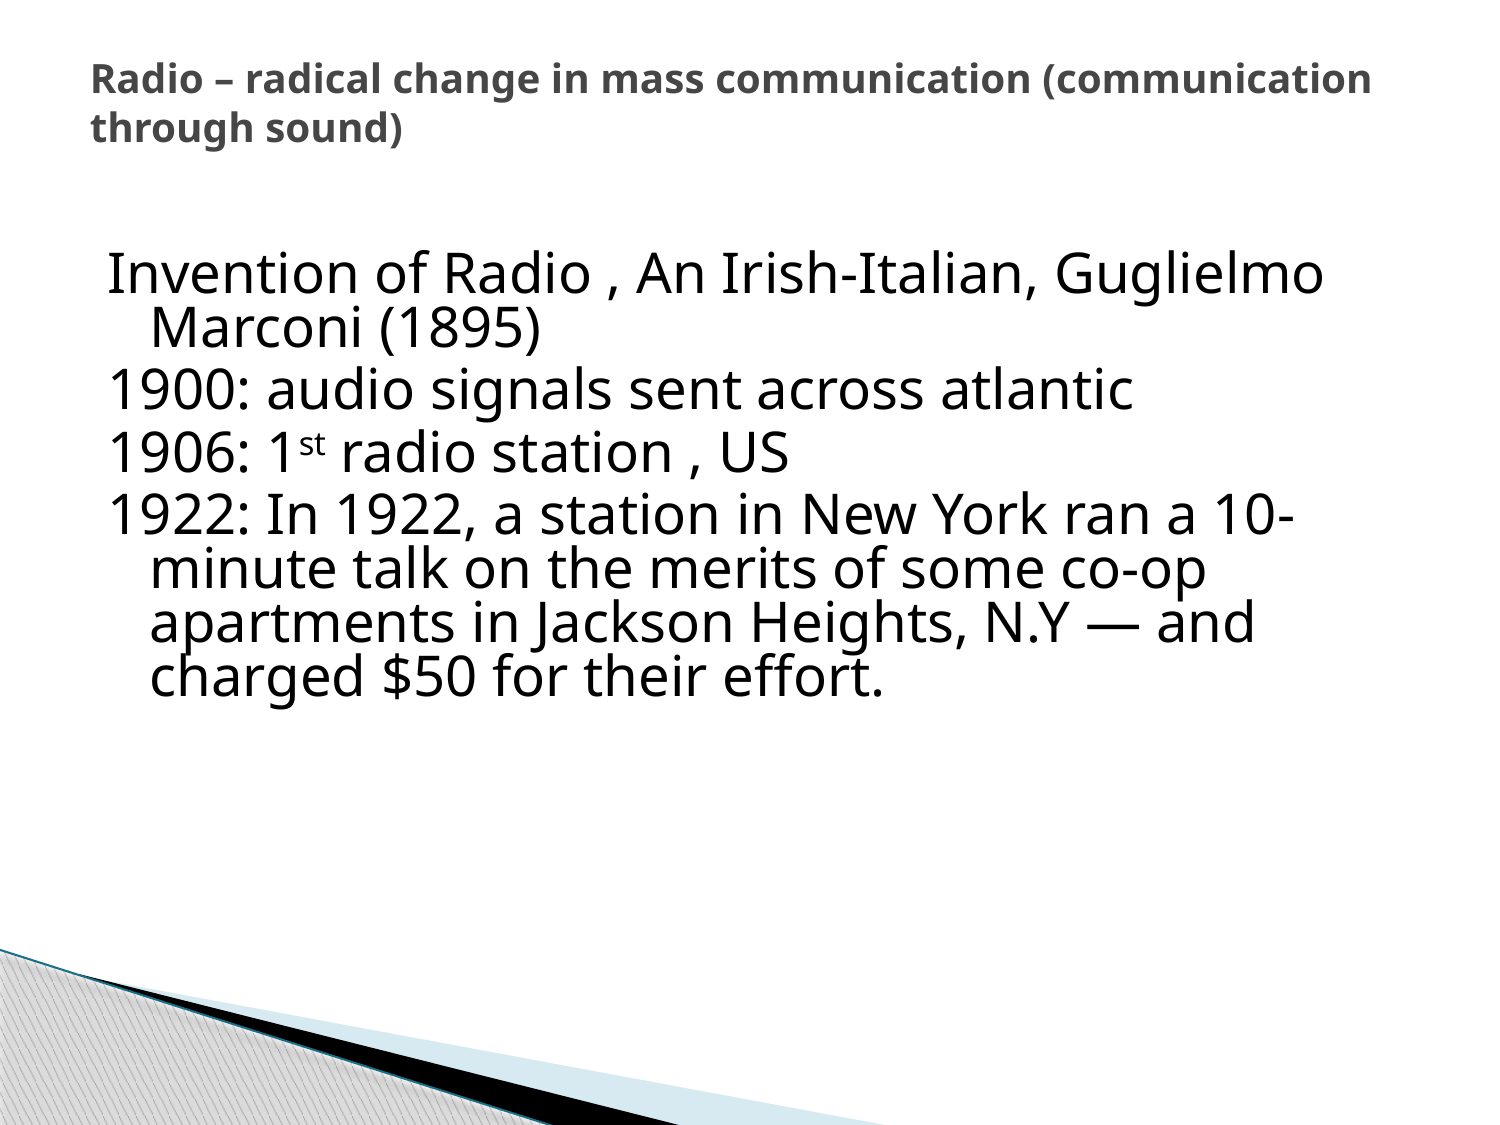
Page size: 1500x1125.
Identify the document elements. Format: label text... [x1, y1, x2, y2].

list Invention of Radio , An Irish-Italian, Guglielmo Marconi (1895) 1900: audio signals sent across atlantic 1906: 1st radio station , US 1922: In 1922, a station in New York ran a 10-minute talk on the merits of some co-op apartments in Jackson Heights, N.Y — and charged $50 for their effort. [75, 243, 1425, 986]
title Radio – radical change in mass communication (communication through sound) [75, 45, 1425, 233]
